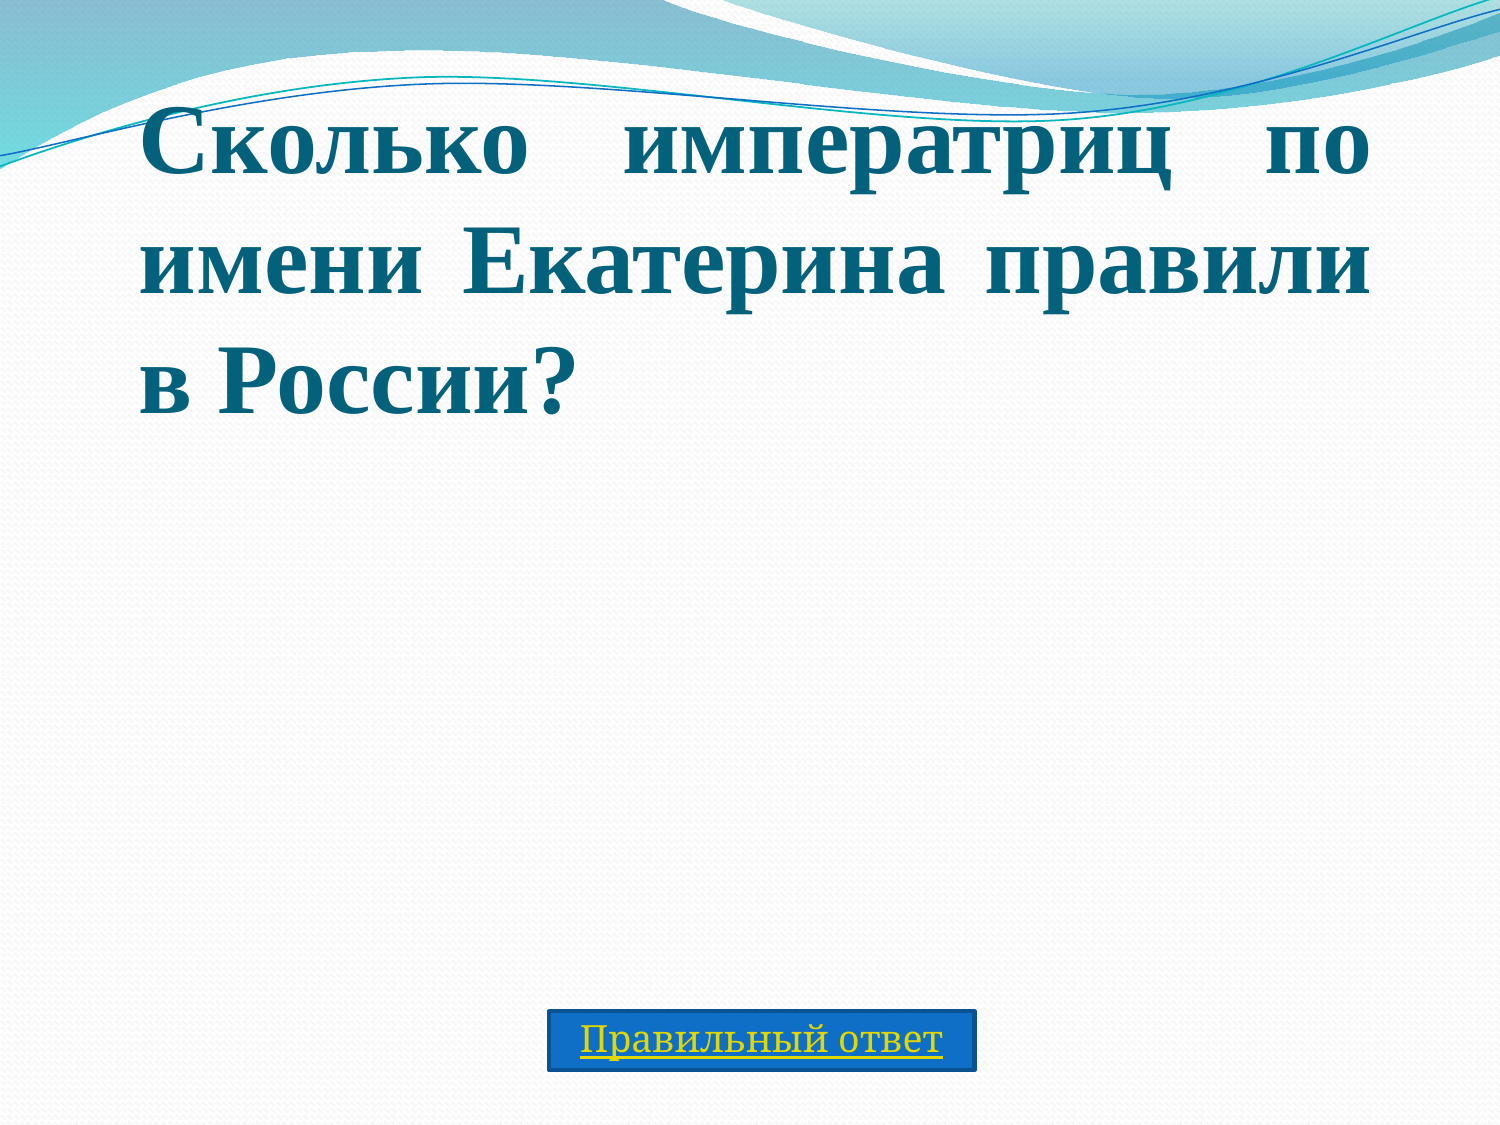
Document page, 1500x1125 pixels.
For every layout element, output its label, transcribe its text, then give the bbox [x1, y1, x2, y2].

text_box Сколько императриц по имени Екатерина правили в России? [123, 66, 1388, 441]
text_box Правильный ответ [547, 1009, 977, 1072]
